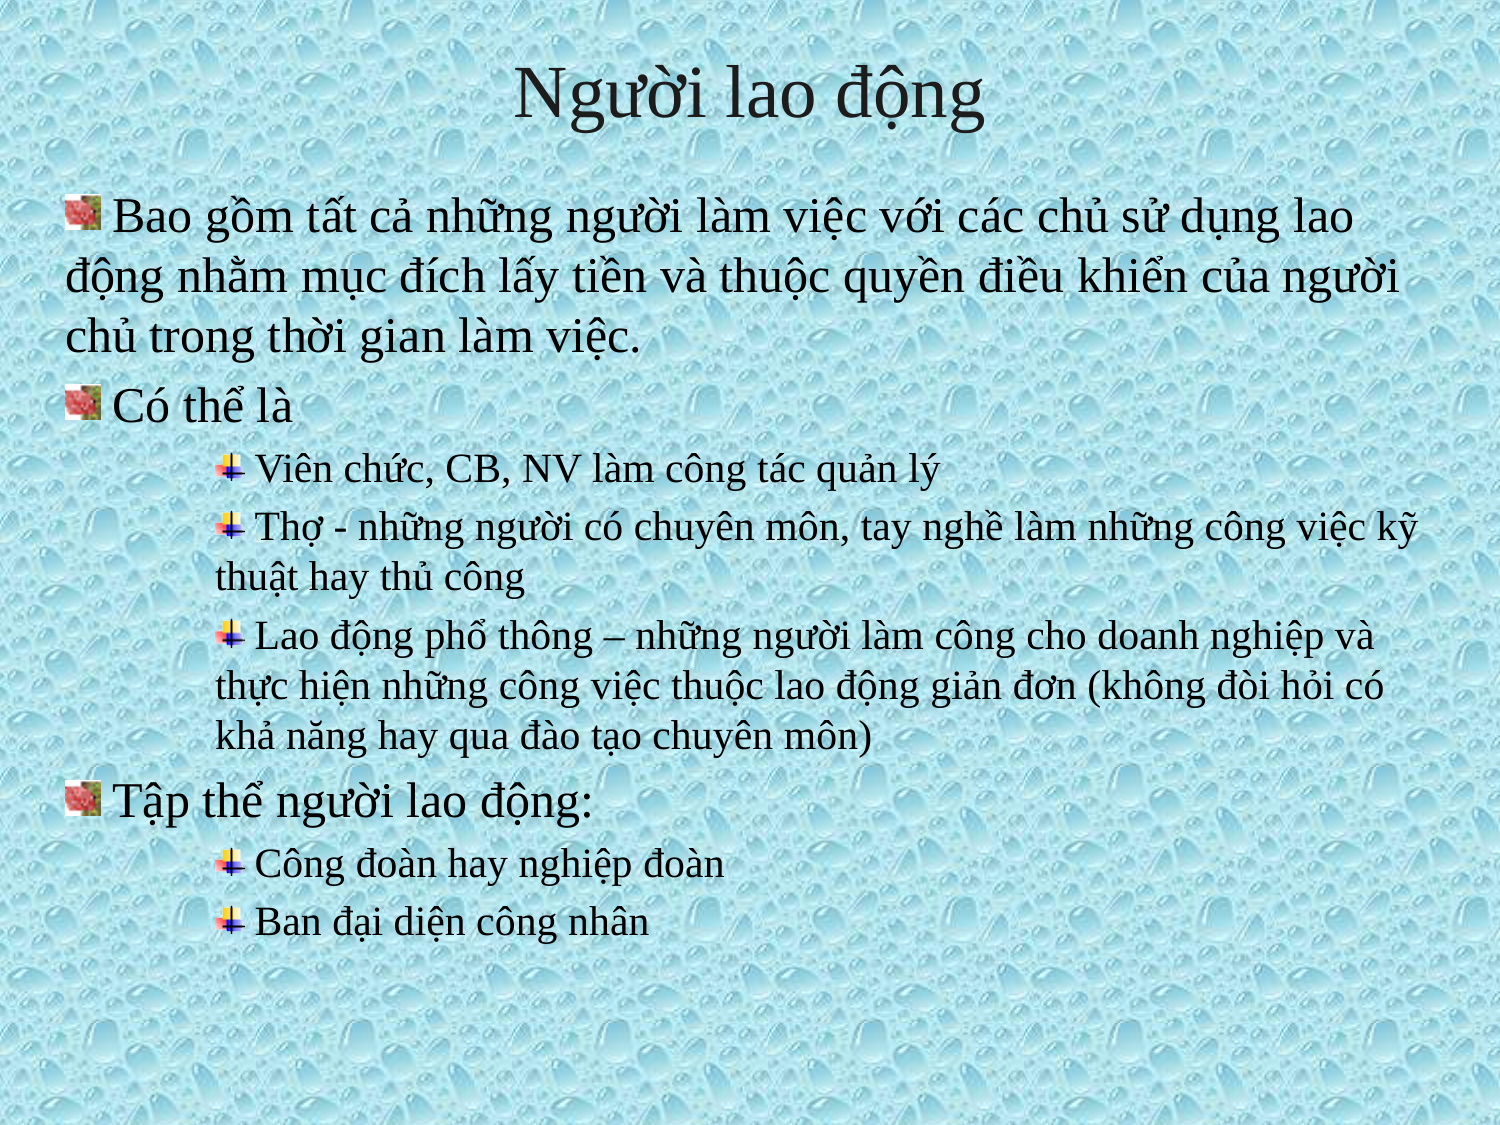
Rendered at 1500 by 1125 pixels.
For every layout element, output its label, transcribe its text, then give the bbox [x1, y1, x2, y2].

picture [215, 451, 245, 481]
picture [0, 0, 1500, 1125]
picture [215, 904, 245, 934]
title Người lao động [112, 0, 1388, 174]
picture [65, 194, 101, 230]
picture [215, 617, 245, 648]
picture [215, 509, 245, 539]
picture [215, 846, 245, 876]
picture [65, 780, 101, 816]
picture [65, 384, 101, 420]
subtitle Bao gồm tất cả những người làm việc với các chủ sử dụng lao động nhằm mục đích lấy tiền và thuộc quyền điều khiển của người chủ trong thời gian làm việc. Có thể là Viên chức, CB, NV làm công tác quản lý Thợ - những người có chuyên môn, tay nghề làm những công việc kỹ thuật hay thủ công Lao động phổ thông – những người làm công cho doanh nghiệp và thực hiện những công việc thuộc lao động giản đơn (không đòi hỏi có khả năng hay qua đào tạo chuyên môn) Tập thể người lao động: Công đoàn hay nghiệp đoàn Ban đại diện công nhân [49, 174, 1451, 1076]
